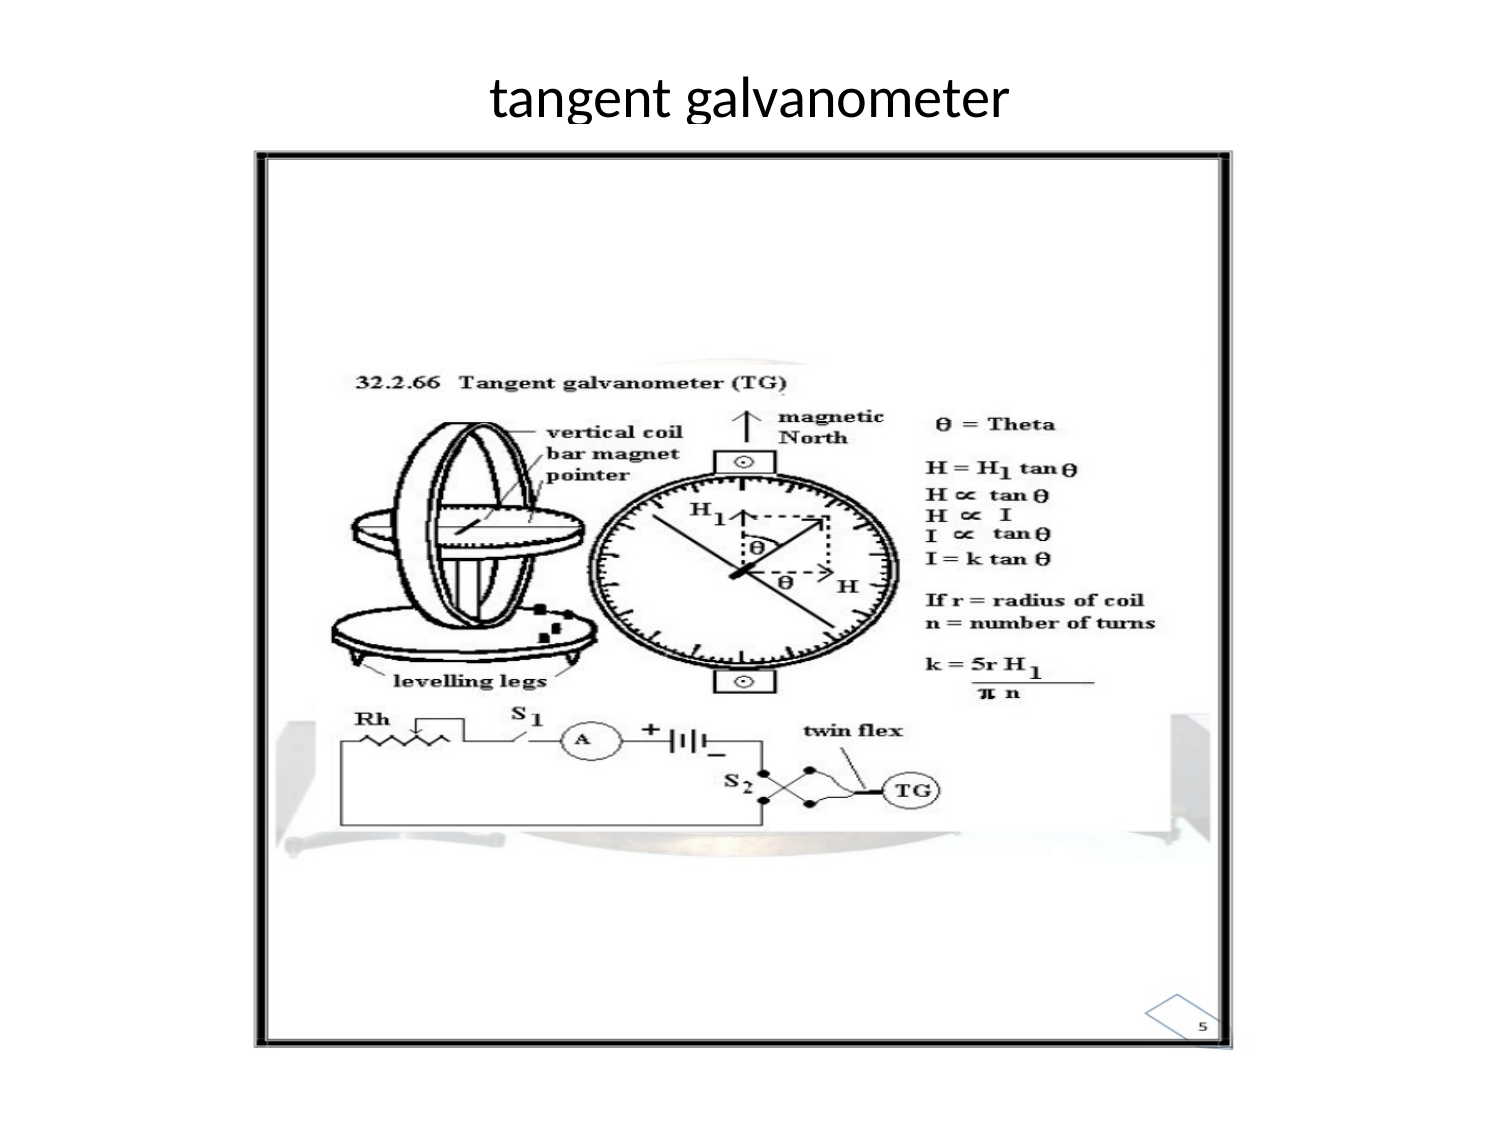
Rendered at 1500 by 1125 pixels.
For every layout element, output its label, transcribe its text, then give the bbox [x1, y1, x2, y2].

title tangent galvanometer [75, 0, 1425, 188]
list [212, 124, 1276, 1076]
